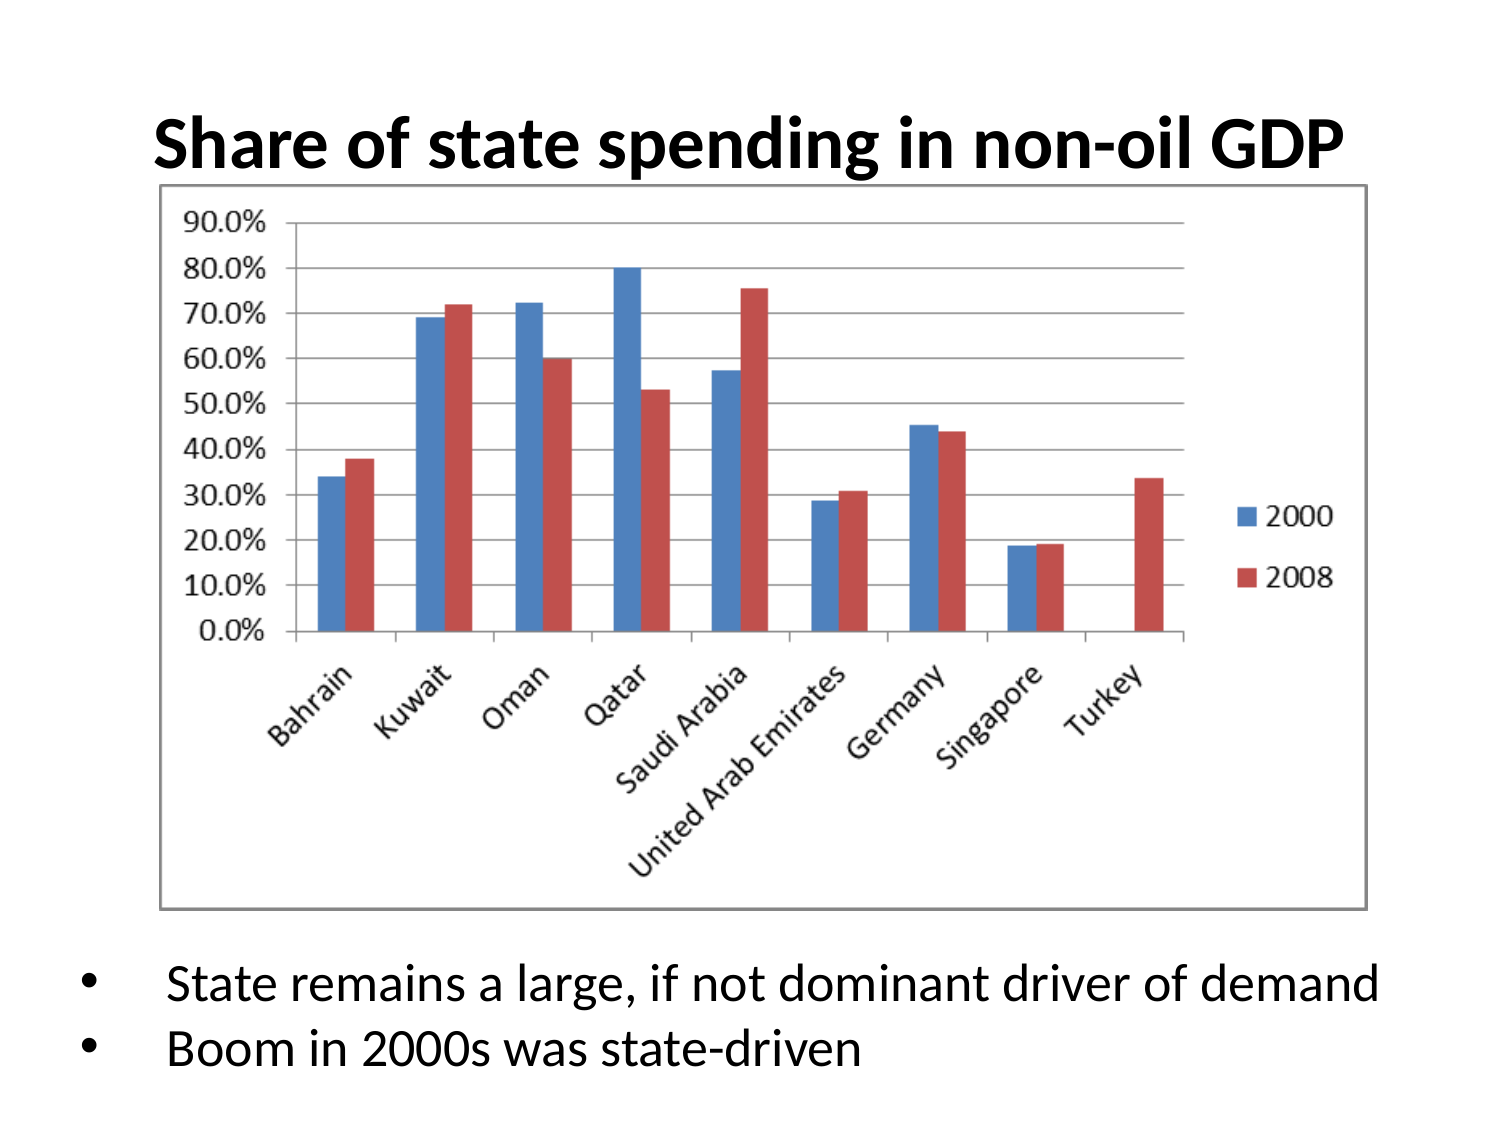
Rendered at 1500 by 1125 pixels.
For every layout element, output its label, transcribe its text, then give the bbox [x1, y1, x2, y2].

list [159, 184, 1368, 912]
text_box State remains a large, if not dominant driver of demand Boom in 2000s was state-driven [64, 918, 1415, 1106]
title Share of state spending in non-oil GDP [75, 45, 1425, 233]
